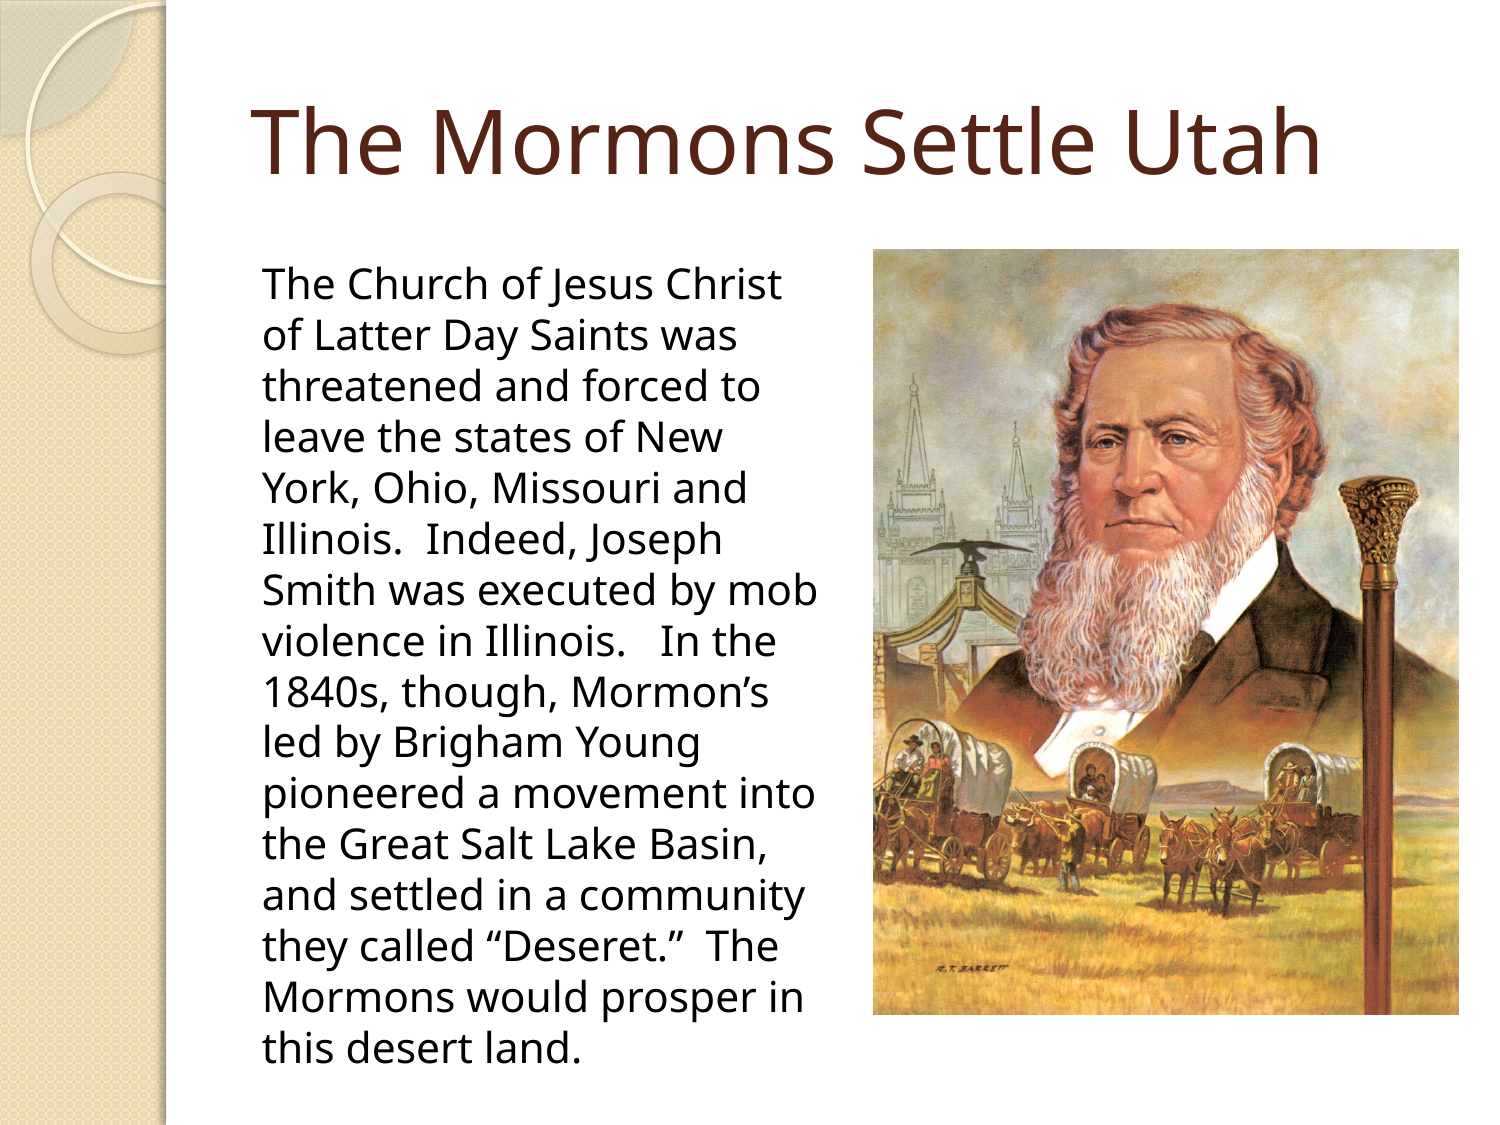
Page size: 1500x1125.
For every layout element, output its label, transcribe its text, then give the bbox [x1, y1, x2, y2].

list The Church of Jesus Christ of Latter Day Saints was threatened and forced to leave the states of New York, Ohio, Missouri and Illinois. Indeed, Joseph Smith was executed by mob violence in Illinois. In the 1840s, though, Mormon’s led by Brigham Young pioneered a movement into the Great Salt Lake Basin, and settled in a community they called “Deseret.” The Mormons would prosper in this desert land. [235, 249, 838, 1113]
title The Mormons Settle Utah [235, 45, 1466, 233]
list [872, 249, 1459, 1016]
